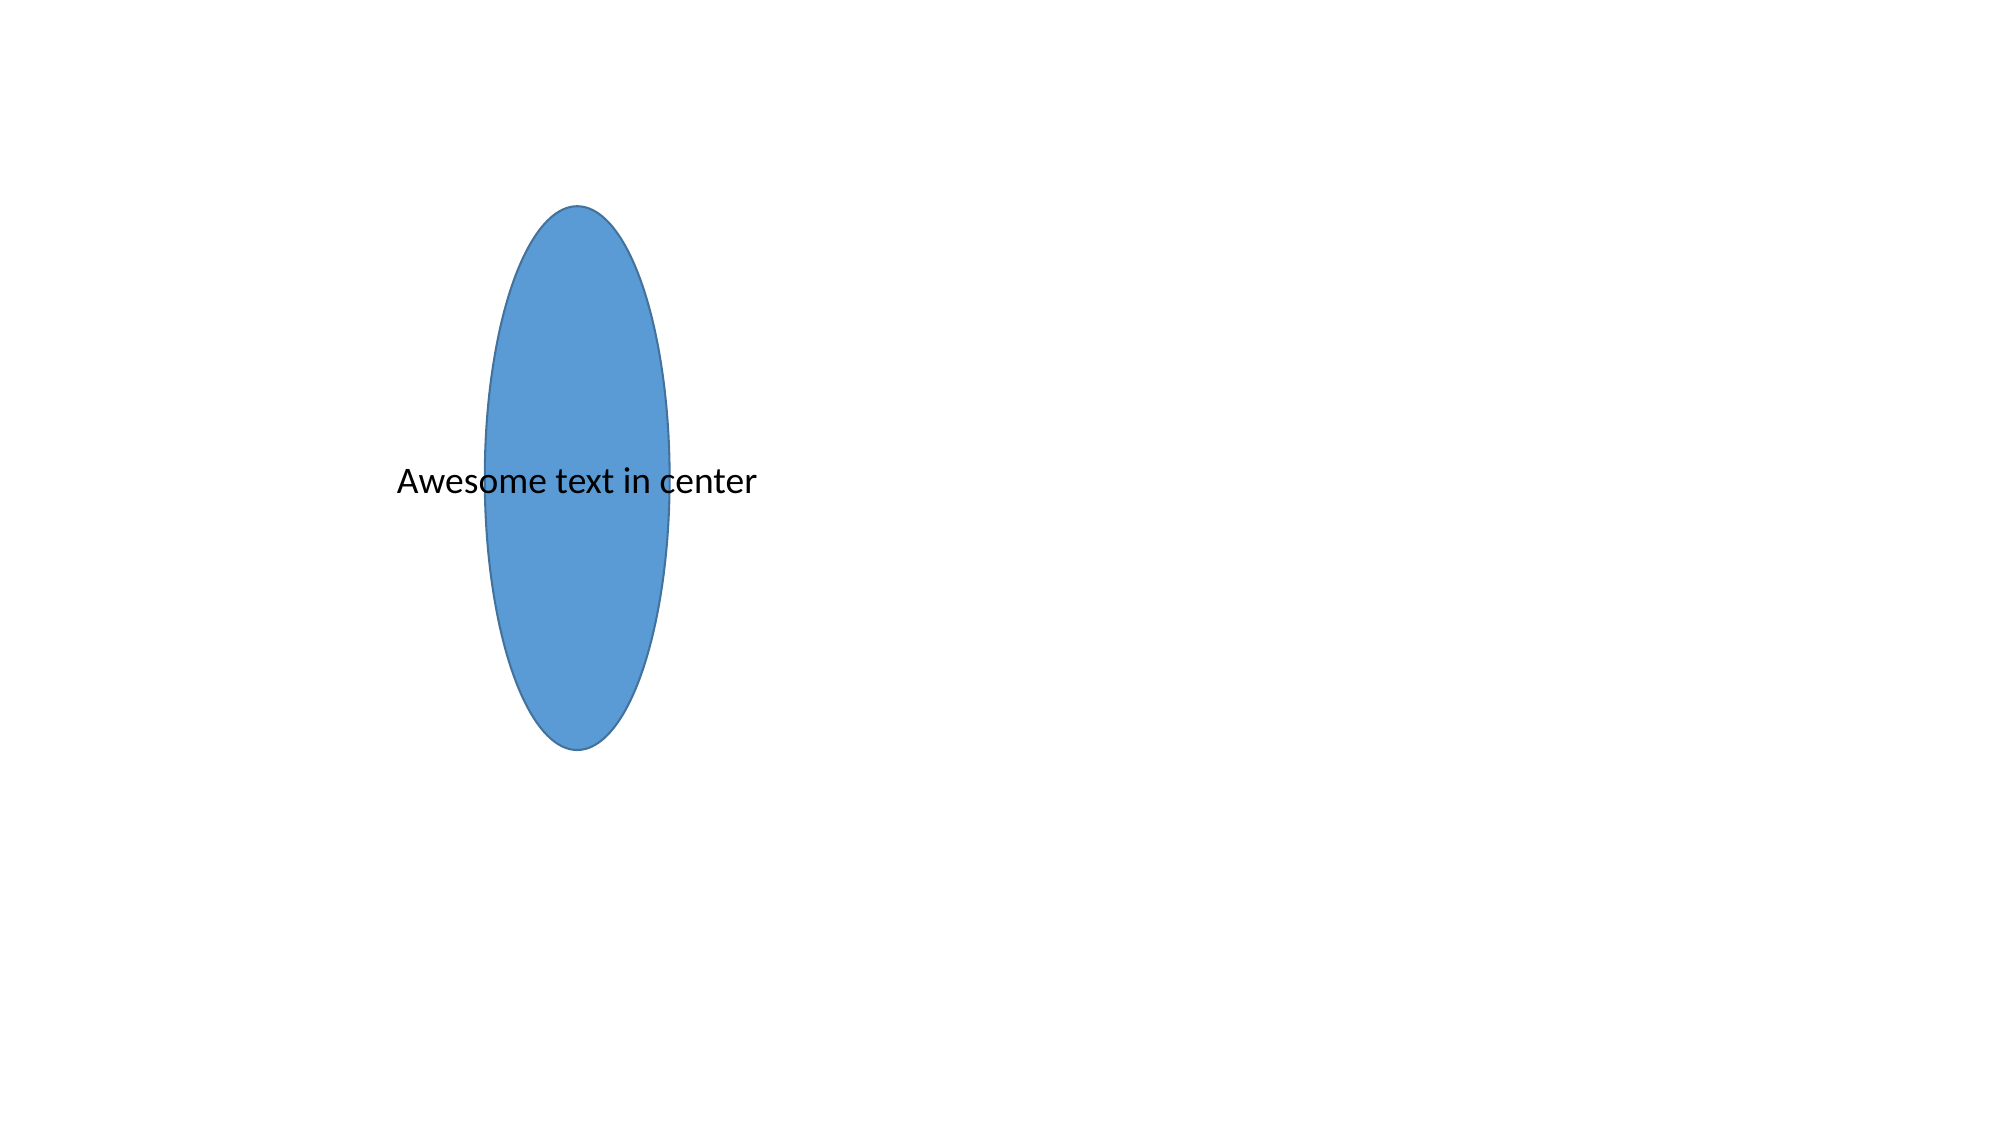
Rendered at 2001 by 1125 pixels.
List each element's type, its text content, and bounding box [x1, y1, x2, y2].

text_box Awesome text in center [483, 205, 671, 752]
